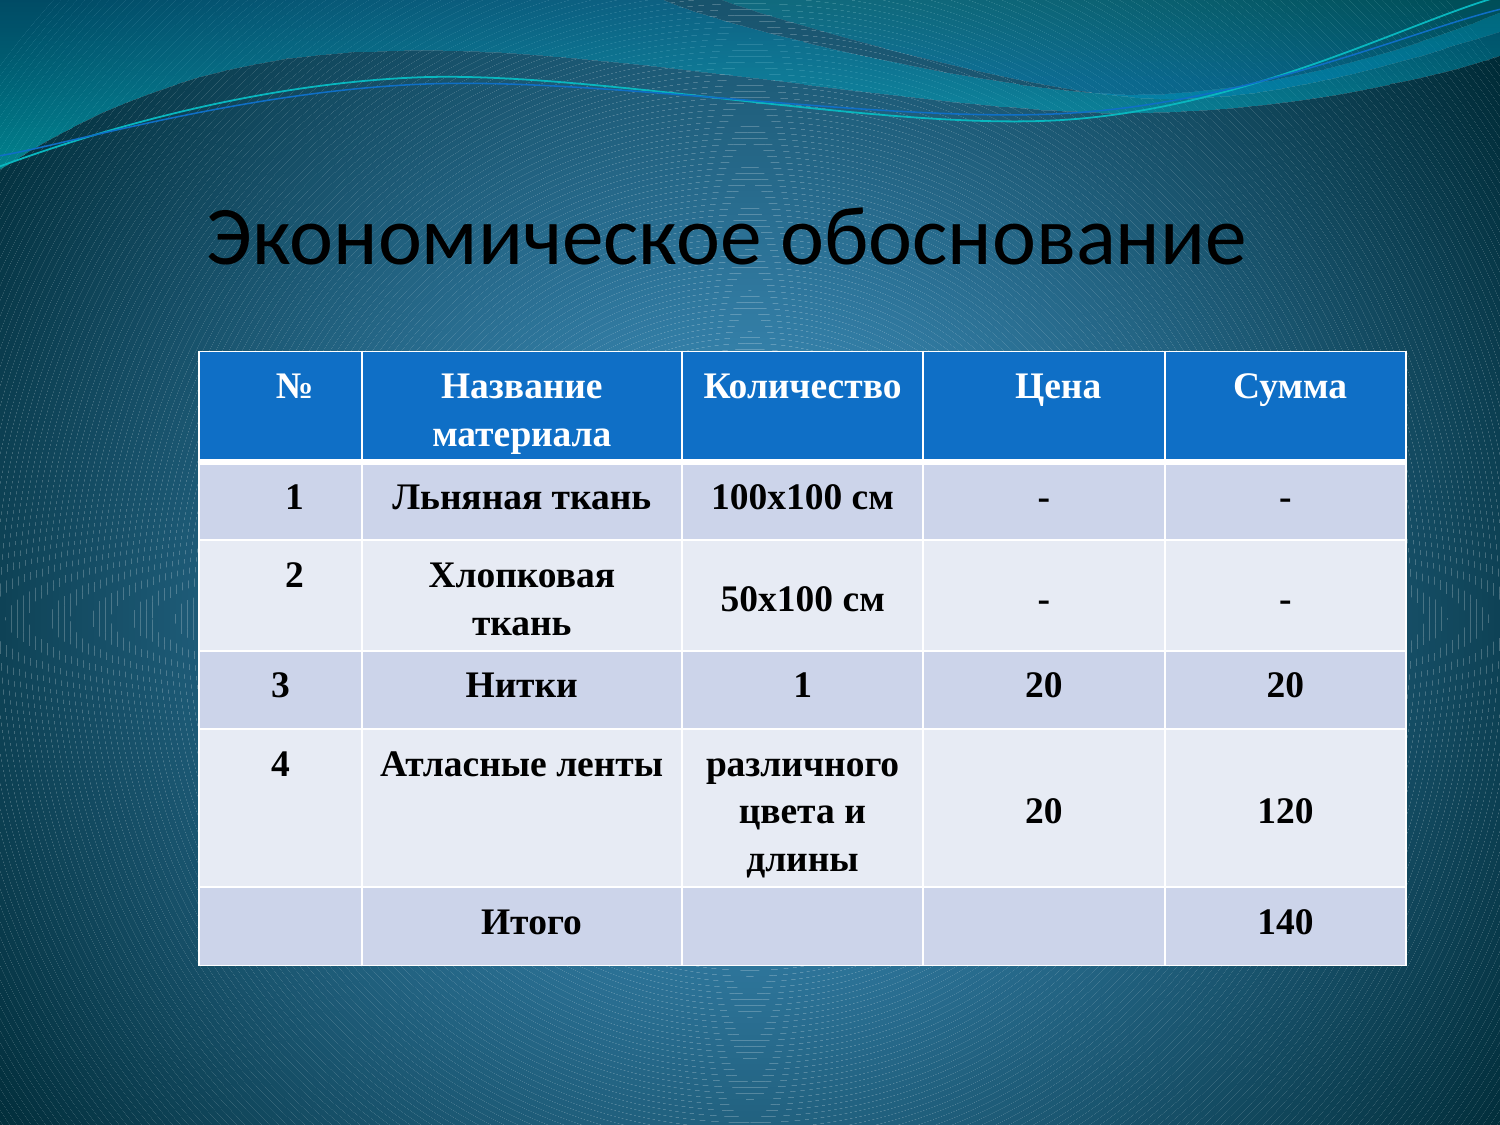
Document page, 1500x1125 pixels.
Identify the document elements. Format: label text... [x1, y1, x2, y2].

table_cell 20 [924, 730, 1164, 886]
table_cell 1 [683, 652, 922, 728]
title Экономическое обоснование [100, 70, 1376, 422]
table_cell 50х100 см [683, 541, 922, 650]
table_header Название материала [363, 352, 681, 459]
table_cell Льняная ткань [363, 465, 681, 539]
table_cell 120 [1166, 730, 1405, 886]
table_cell Нитки [363, 652, 681, 728]
table_cell [924, 888, 1164, 965]
table_cell 20 [1166, 652, 1405, 728]
table_cell - [1166, 541, 1405, 650]
table_cell - [1166, 465, 1405, 539]
table_cell 1 [200, 465, 361, 539]
table_cell 140 [1166, 888, 1405, 965]
table_header Сумма [1166, 352, 1405, 459]
table_cell [200, 888, 361, 965]
table_cell 4 [200, 730, 361, 886]
table_cell - [924, 465, 1164, 539]
subtitle [225, 966, 1388, 988]
table_header Цена [924, 352, 1164, 459]
table_cell Итого [363, 888, 681, 965]
table_cell [683, 888, 922, 965]
table_header Количество [683, 352, 922, 459]
table_cell 3 [200, 652, 361, 728]
table_cell 2 [200, 541, 361, 650]
table_cell 100х100 см [683, 465, 922, 539]
table_cell - [924, 541, 1164, 650]
table_cell различного цвета и длины [683, 730, 922, 886]
table_cell Атласные ленты [363, 730, 681, 886]
table_cell Хлопковая ткань [363, 541, 681, 650]
table_cell 20 [924, 652, 1164, 728]
table_header № [200, 352, 361, 459]
